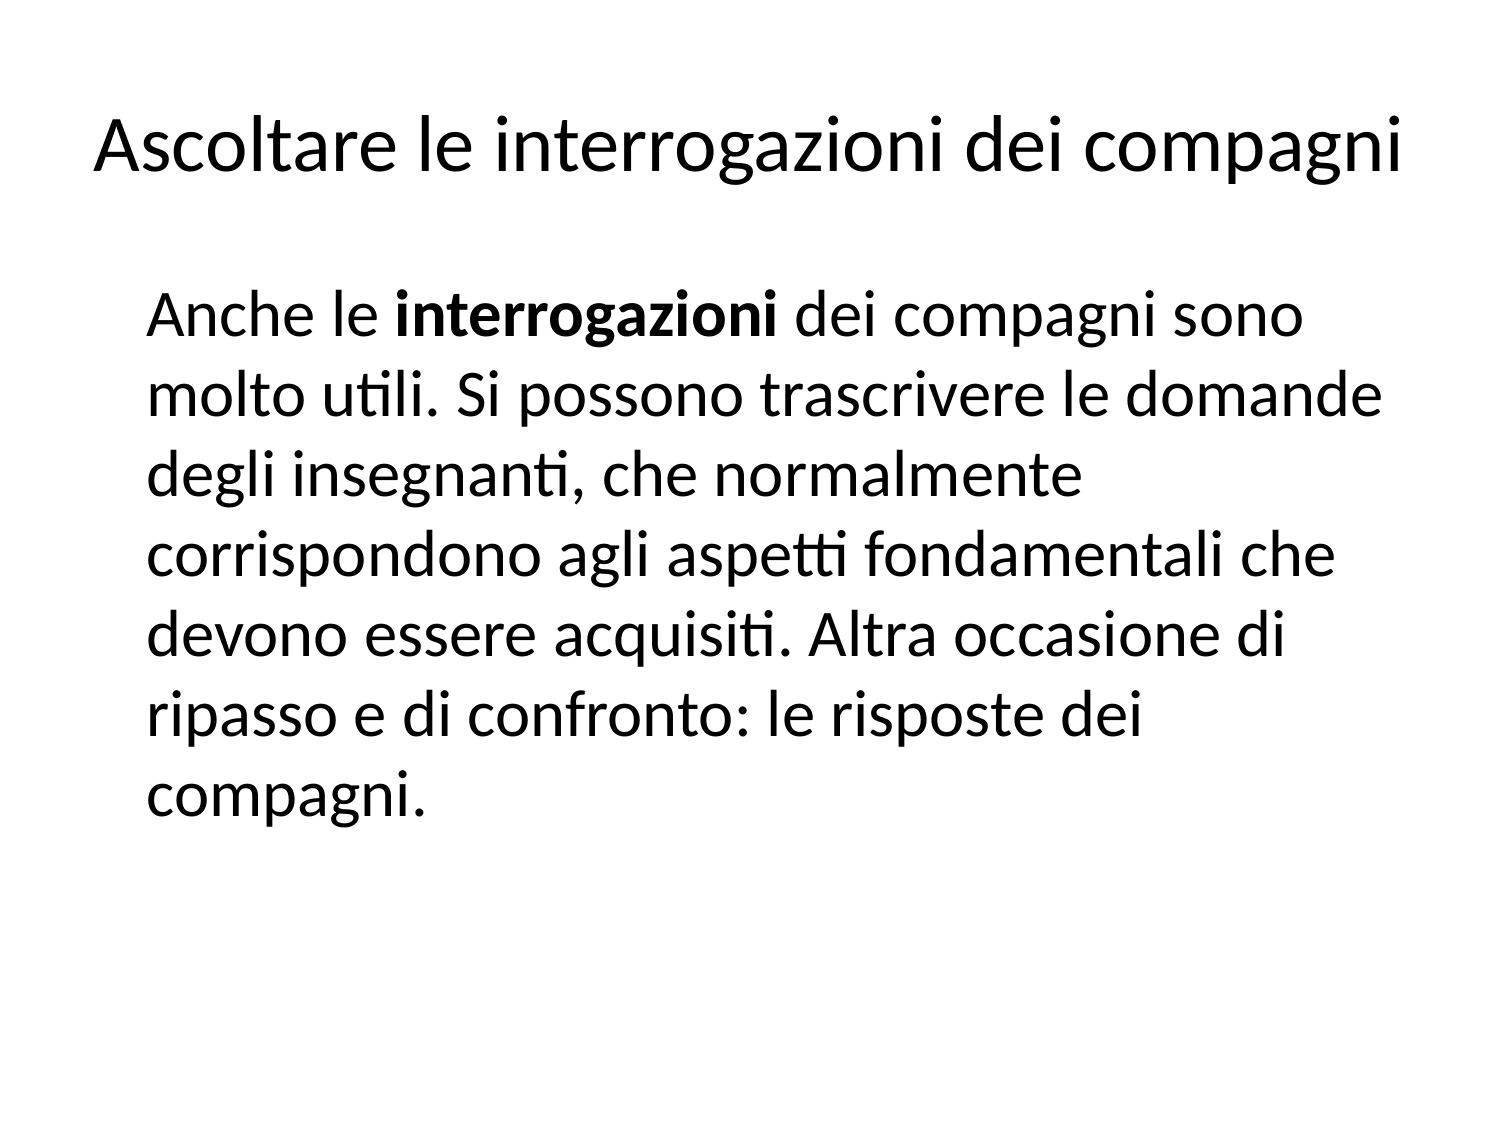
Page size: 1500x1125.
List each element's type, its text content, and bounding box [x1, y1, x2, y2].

list Anche le interrogazioni dei compagni sono molto utili. Si possono trascrivere le domande degli insegnanti, che normalmente corrispondono agli aspetti fondamentali che devono essere acquisiti. Altra occasione di ripasso e di confronto: le risposte dei compagni. [75, 262, 1425, 1005]
title Ascoltare le interrogazioni dei compagni [75, 45, 1425, 233]
